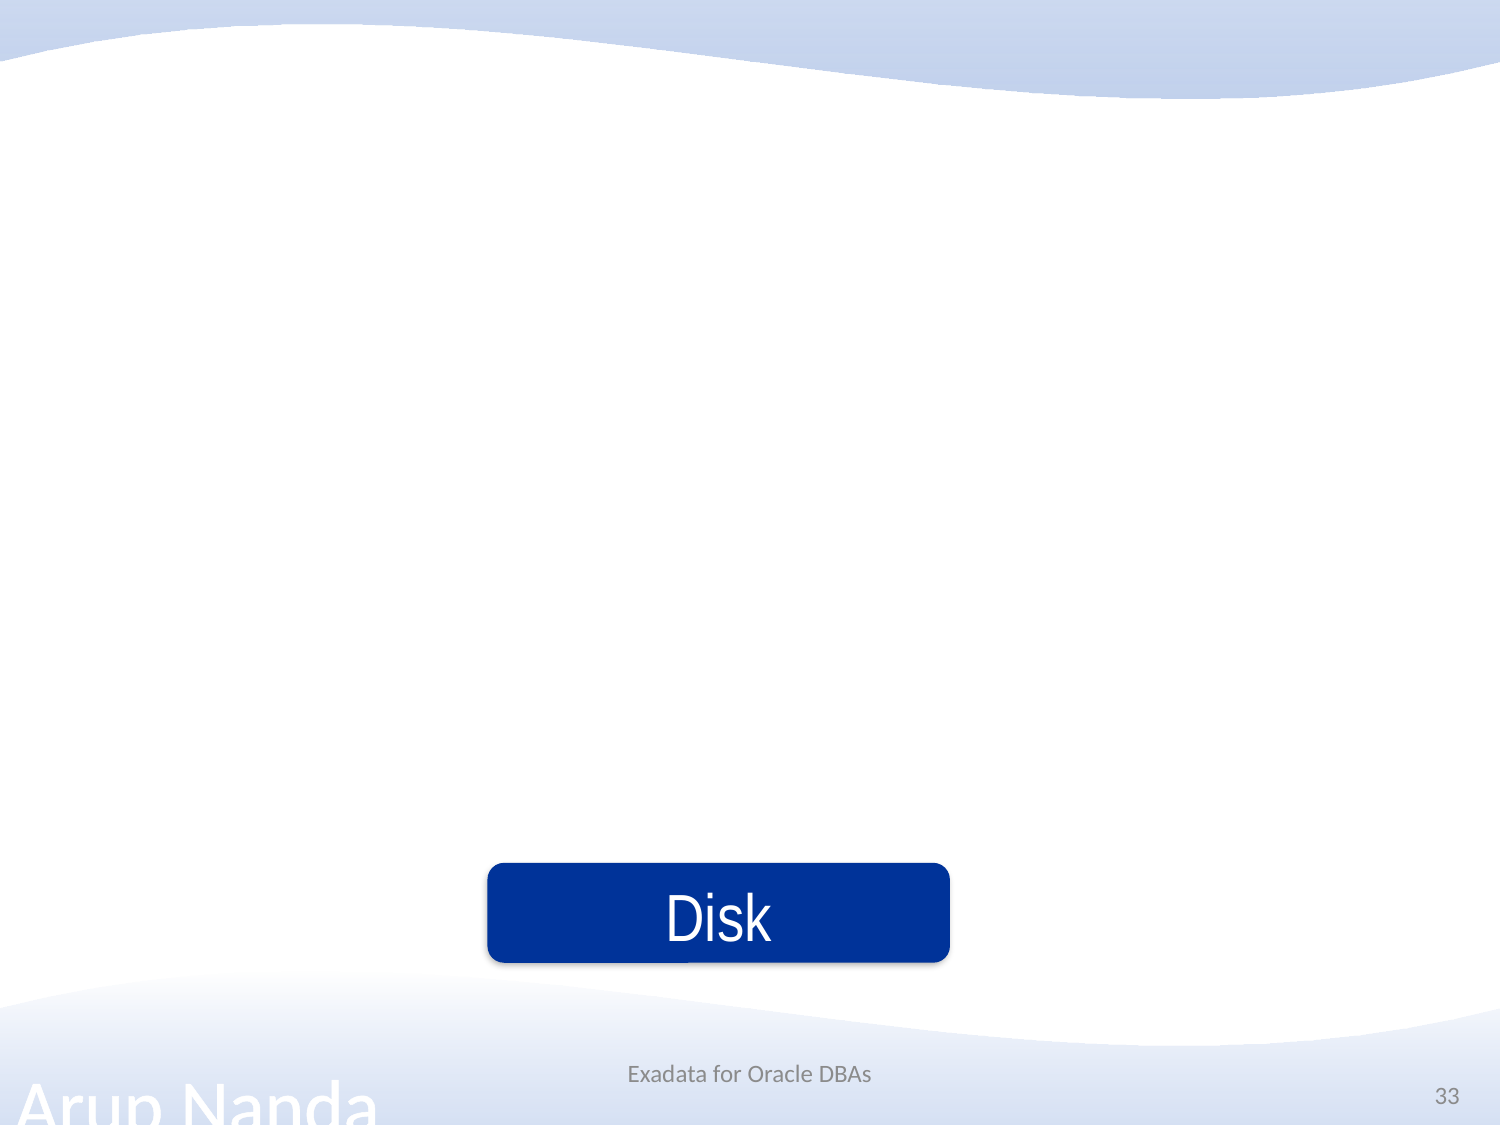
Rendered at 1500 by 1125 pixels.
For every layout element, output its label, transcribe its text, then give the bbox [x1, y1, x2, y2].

text_box Disk [487, 862, 950, 963]
footer Exadata for Oracle DBAs [512, 1042, 988, 1103]
slide_number 33 [1125, 1065, 1475, 1125]
